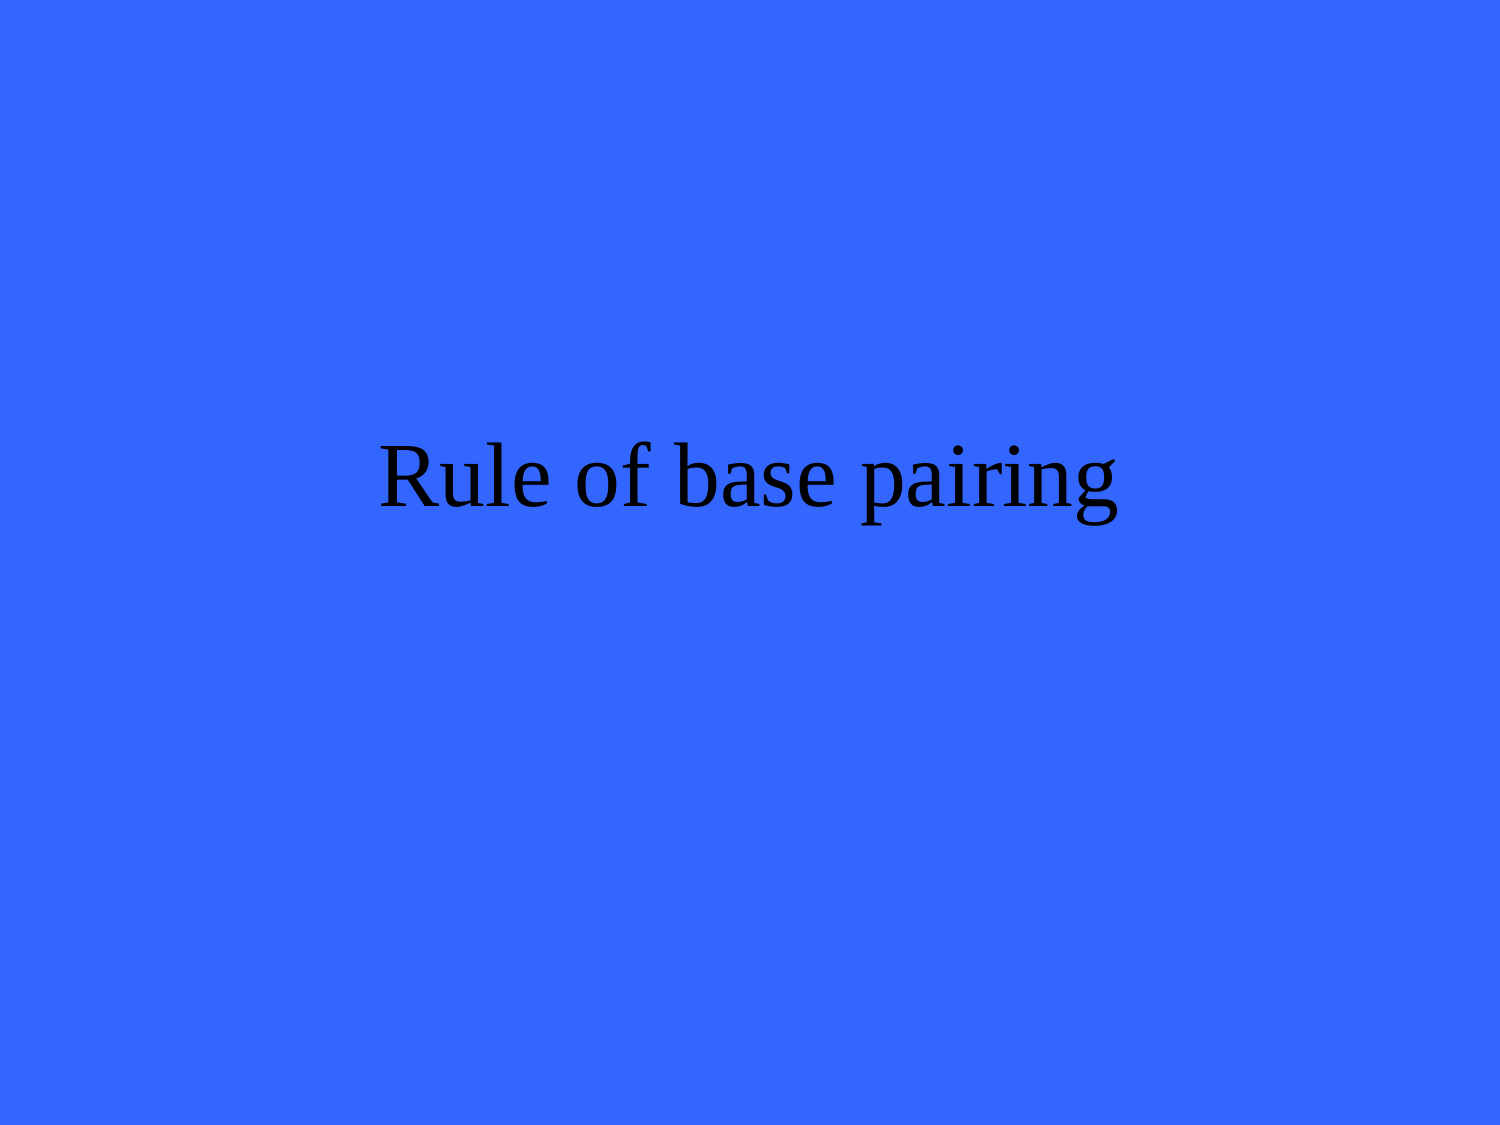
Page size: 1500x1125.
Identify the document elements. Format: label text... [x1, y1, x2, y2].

title Rule of base pairing [112, 349, 1388, 591]
